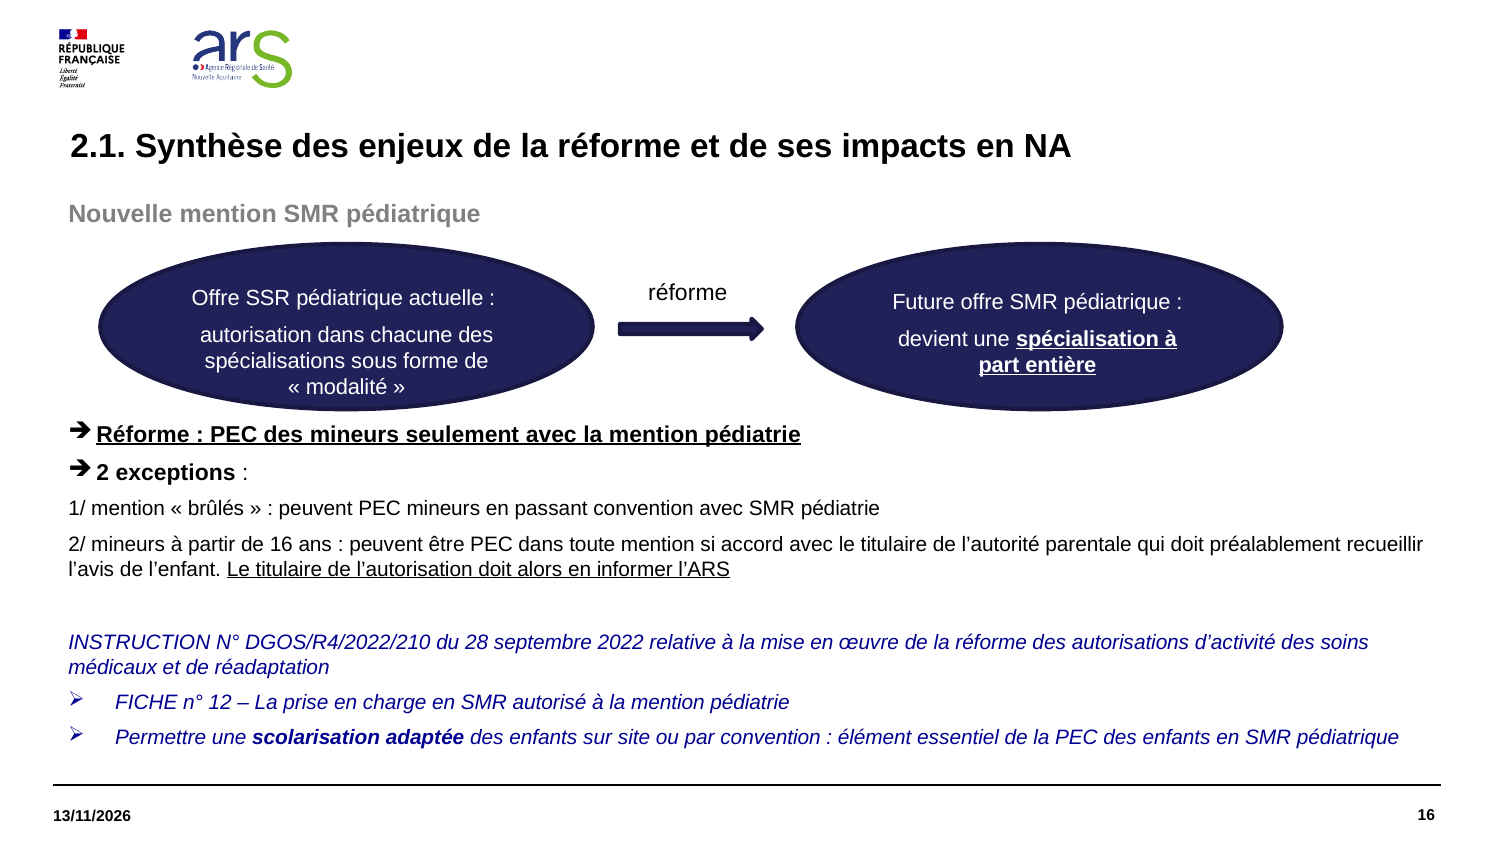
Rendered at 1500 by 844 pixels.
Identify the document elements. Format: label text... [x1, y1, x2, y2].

slide_number 16 [1213, 800, 1436, 844]
picture [192, 30, 292, 88]
picture [47, 17, 136, 107]
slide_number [53, 800, 252, 844]
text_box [796, 243, 1282, 410]
list Nouvelle mention SMR pédiatrique Réforme : PEC des mineurs seulement avec la mention pédiatrie 2 exceptions : 1/ mention « brûlés » : peuvent PEC mineurs en passant convention avec SMR pédiatrie 2/ mineurs à partir de 16 ans : peuvent être PEC dans toute mention si accord avec le titulaire de l’autorité parentale qui doit préalablement recueillir l’avis de l’enfant. Le titulaire de l’autorisation doit alors en informer l’ARS INSTRUCTION N° DGOS/R4/2022/210 du 28 septembre 2022 relative à la mise en œuvre de la réforme des autorisations d’activité des soins médicaux et de réadaptation FICHE n° 12 – La prise en charge en SMR autorisé à la mention pédiatrie Permettre une scolarisation adaptée des enfants sur site ou par convention : élément essentiel de la PEC des enfants en SMR pédiatrique [53, 197, 1436, 800]
text_box réforme [633, 270, 757, 313]
title 2.1. Synthèse des enjeux de la réforme et de ses impacts en NA [53, 102, 1436, 192]
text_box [100, 243, 593, 410]
text_box [617, 316, 764, 342]
